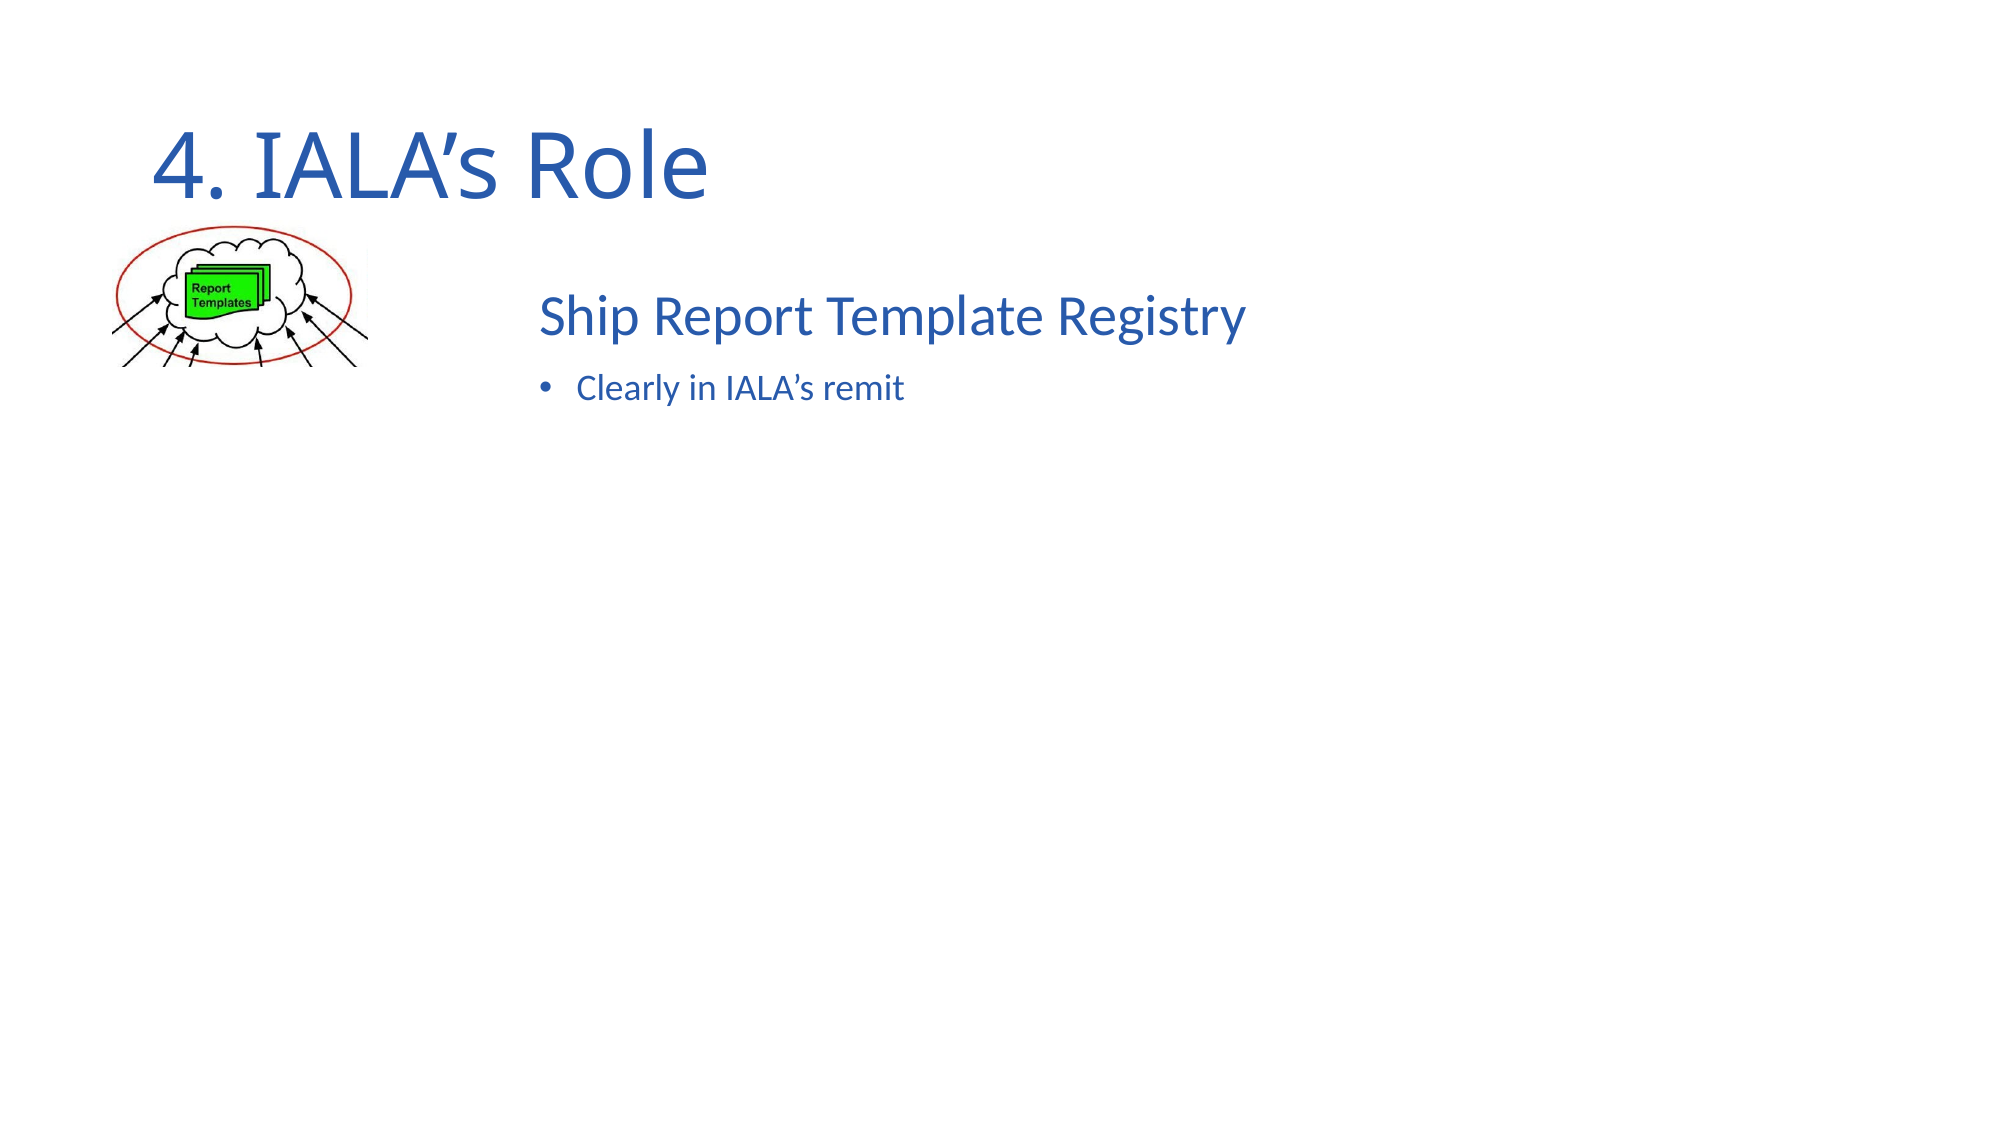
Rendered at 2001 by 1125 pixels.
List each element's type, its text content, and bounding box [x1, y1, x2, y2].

list Ship Report Template Registry Clearly in IALA’s remit [524, 277, 1814, 1102]
picture [112, 220, 368, 367]
title 4. IALA’s Role [137, 59, 1863, 278]
